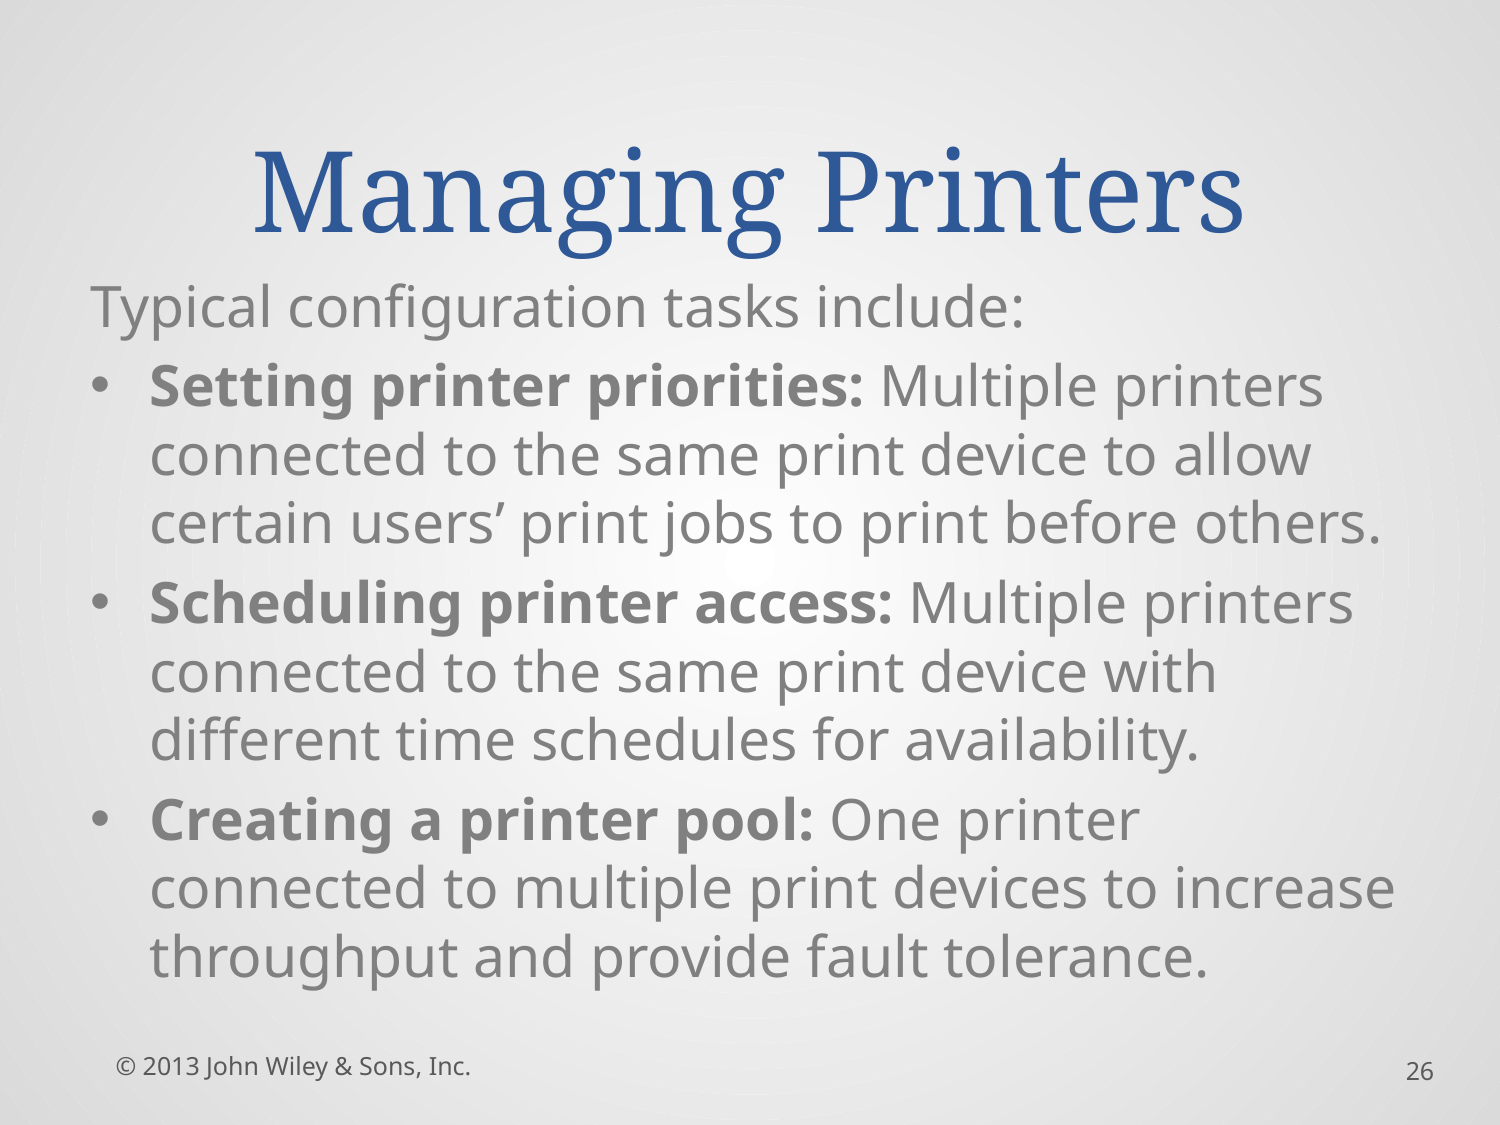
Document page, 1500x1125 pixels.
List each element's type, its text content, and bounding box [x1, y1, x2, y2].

title Managing Printers [75, 0, 1425, 262]
slide_number 26 [1401, 1042, 1494, 1103]
list Typical configuration tasks include: Setting printer priorities: Multiple printers connected to the same print device to allow certain users’ print jobs to print before others. Scheduling printer access: Multiple printers connected to the same print device with different time schedules for availability. Creating a printer pool: One printer connected to multiple print devices to increase throughput and provide fault tolerance. [75, 262, 1425, 1005]
footer © 2013 John Wiley & Sons, Inc. [108, 1037, 576, 1098]
